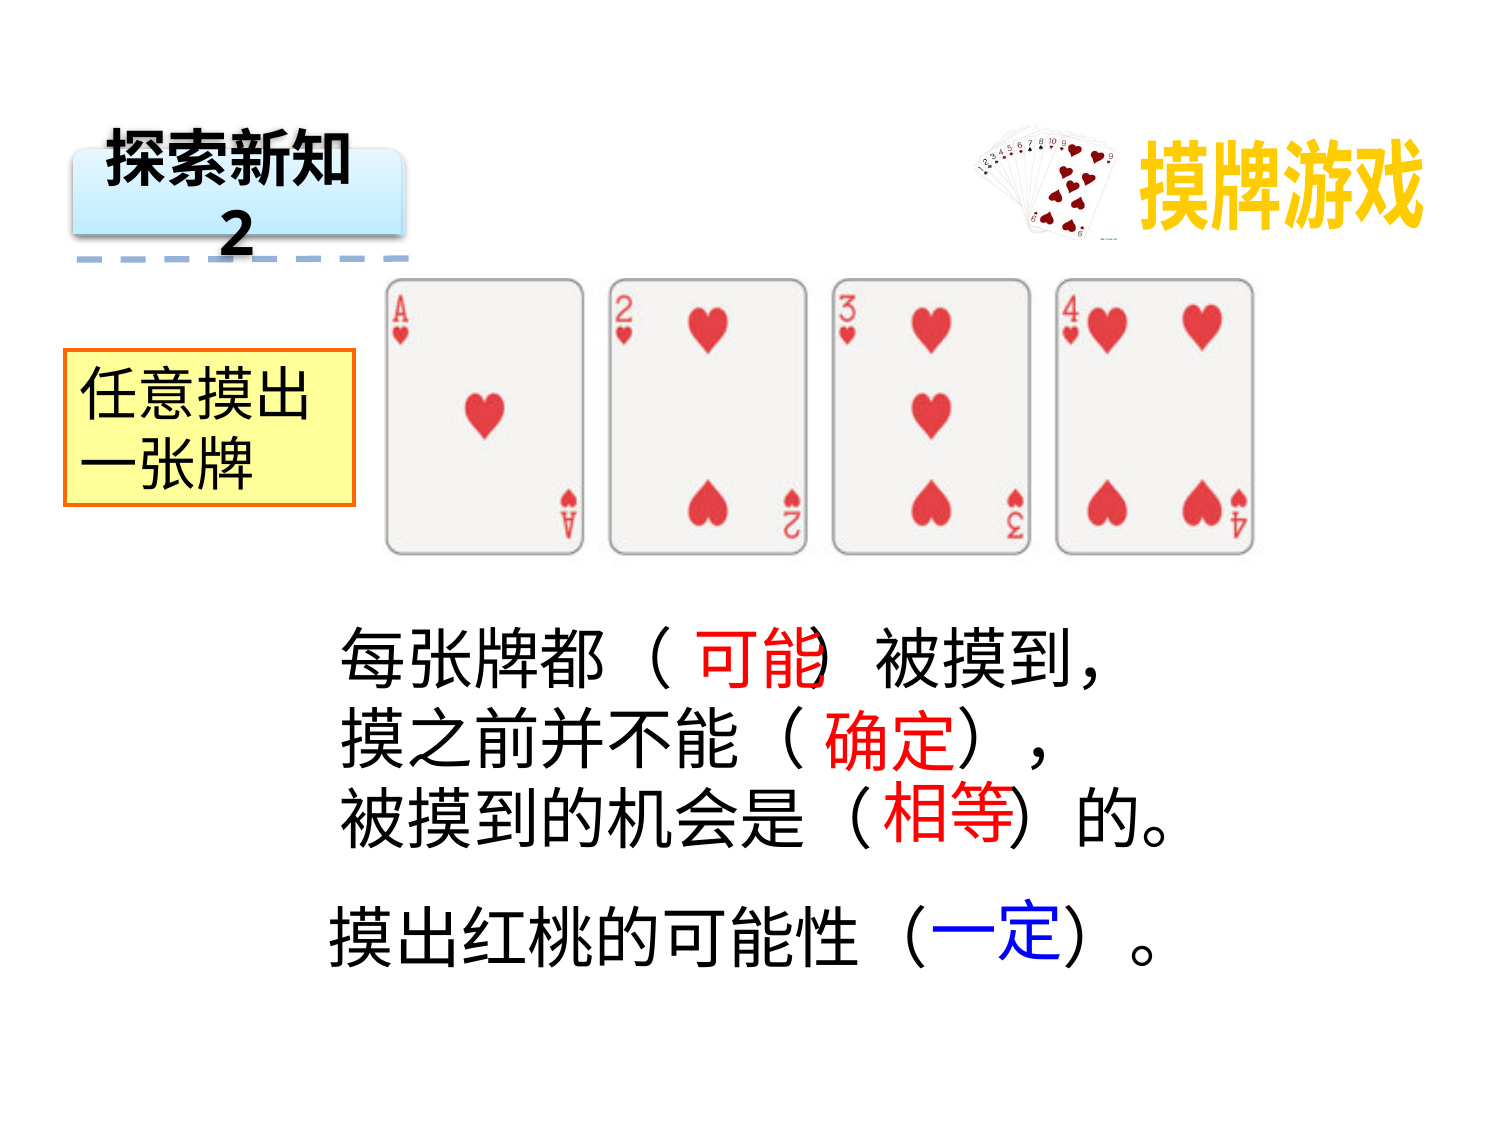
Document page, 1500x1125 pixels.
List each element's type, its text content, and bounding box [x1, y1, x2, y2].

text_box 可能 [679, 609, 857, 705]
text_box 相等 [868, 763, 1046, 858]
text_box 摸出红桃的可能性（ ）。 [312, 887, 1318, 983]
text_box 任意摸出一张牌 [64, 349, 355, 505]
text_box 一定 [915, 881, 1093, 977]
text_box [76, 150, 417, 260]
picture [383, 278, 1270, 566]
text_box 每张牌都（ ）被摸到， 摸之前并不能（ ）， 被摸到的机会是（ ）的。 [324, 609, 1400, 865]
text_box 确定 [809, 692, 987, 788]
picture [974, 125, 1117, 241]
